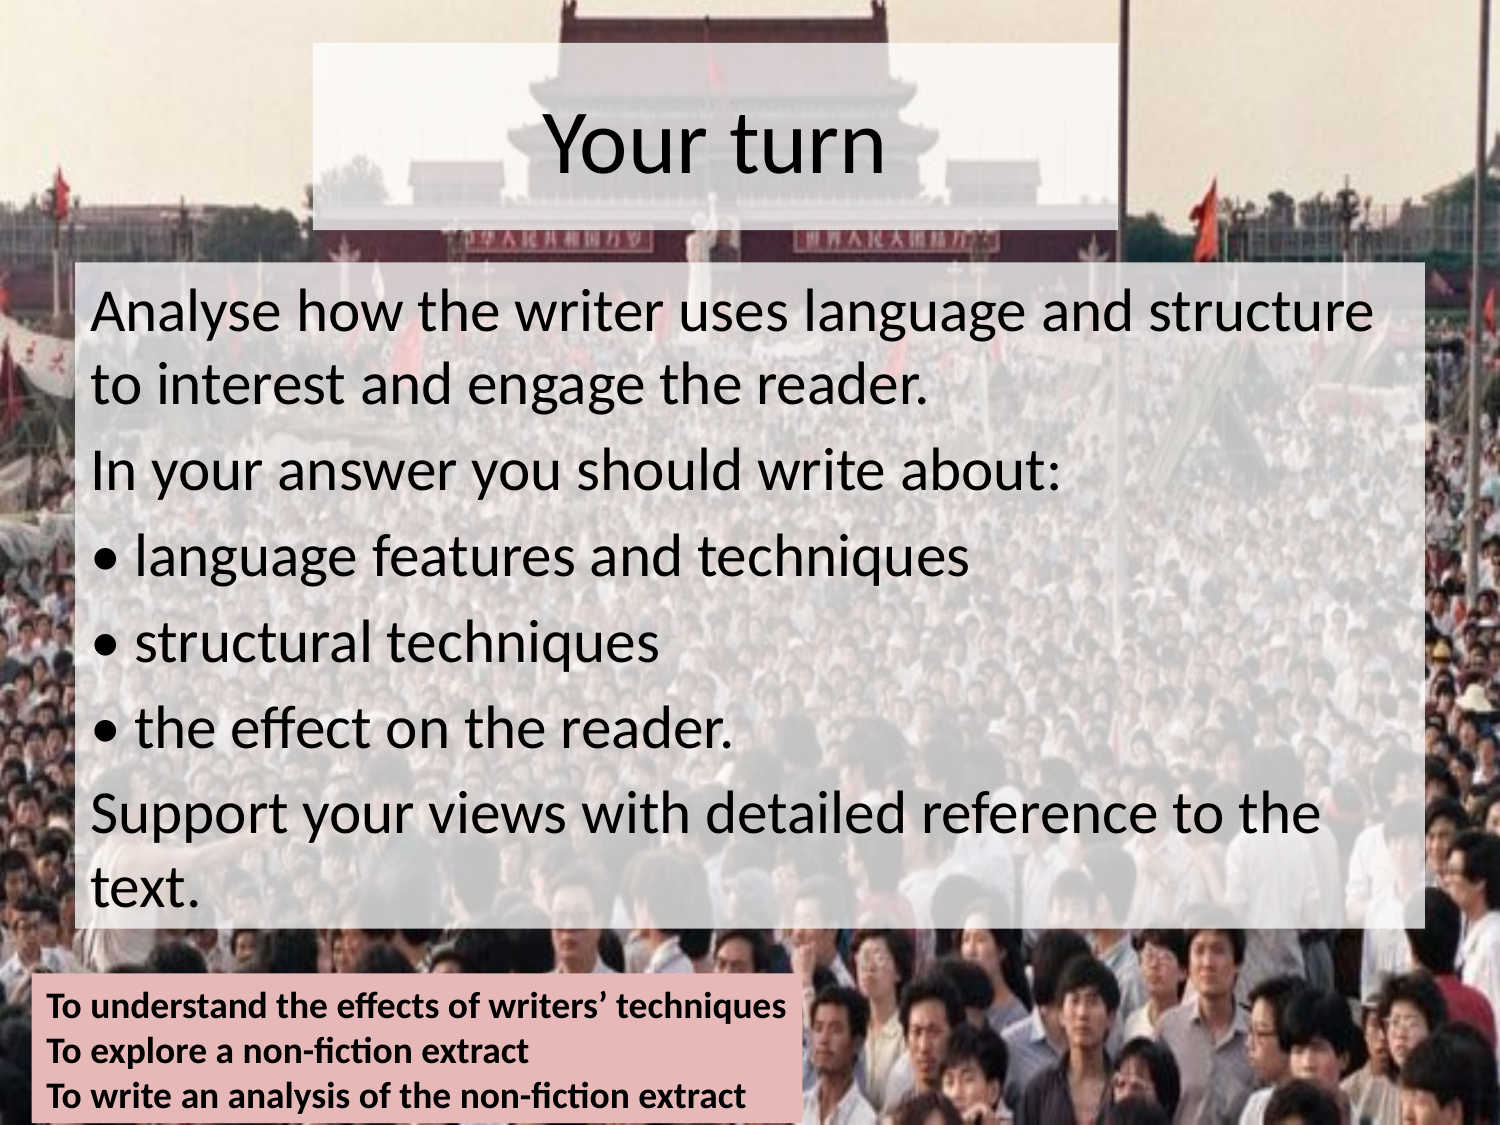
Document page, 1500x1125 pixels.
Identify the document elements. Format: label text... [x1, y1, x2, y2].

text_box To understand the effects of writers’ techniques To explore a non-fiction extract To write an analysis of the non-fiction extract [31, 973, 803, 1124]
list Analyse how the writer uses language and structure to interest and engage the reader. In your answer you should write about: • language features and techniques • structural techniques • the effect on the reader. Support your views with detailed reference to the text. [75, 262, 1425, 929]
picture [0, 0, 1500, 1125]
title Your turn [312, 42, 1118, 231]
